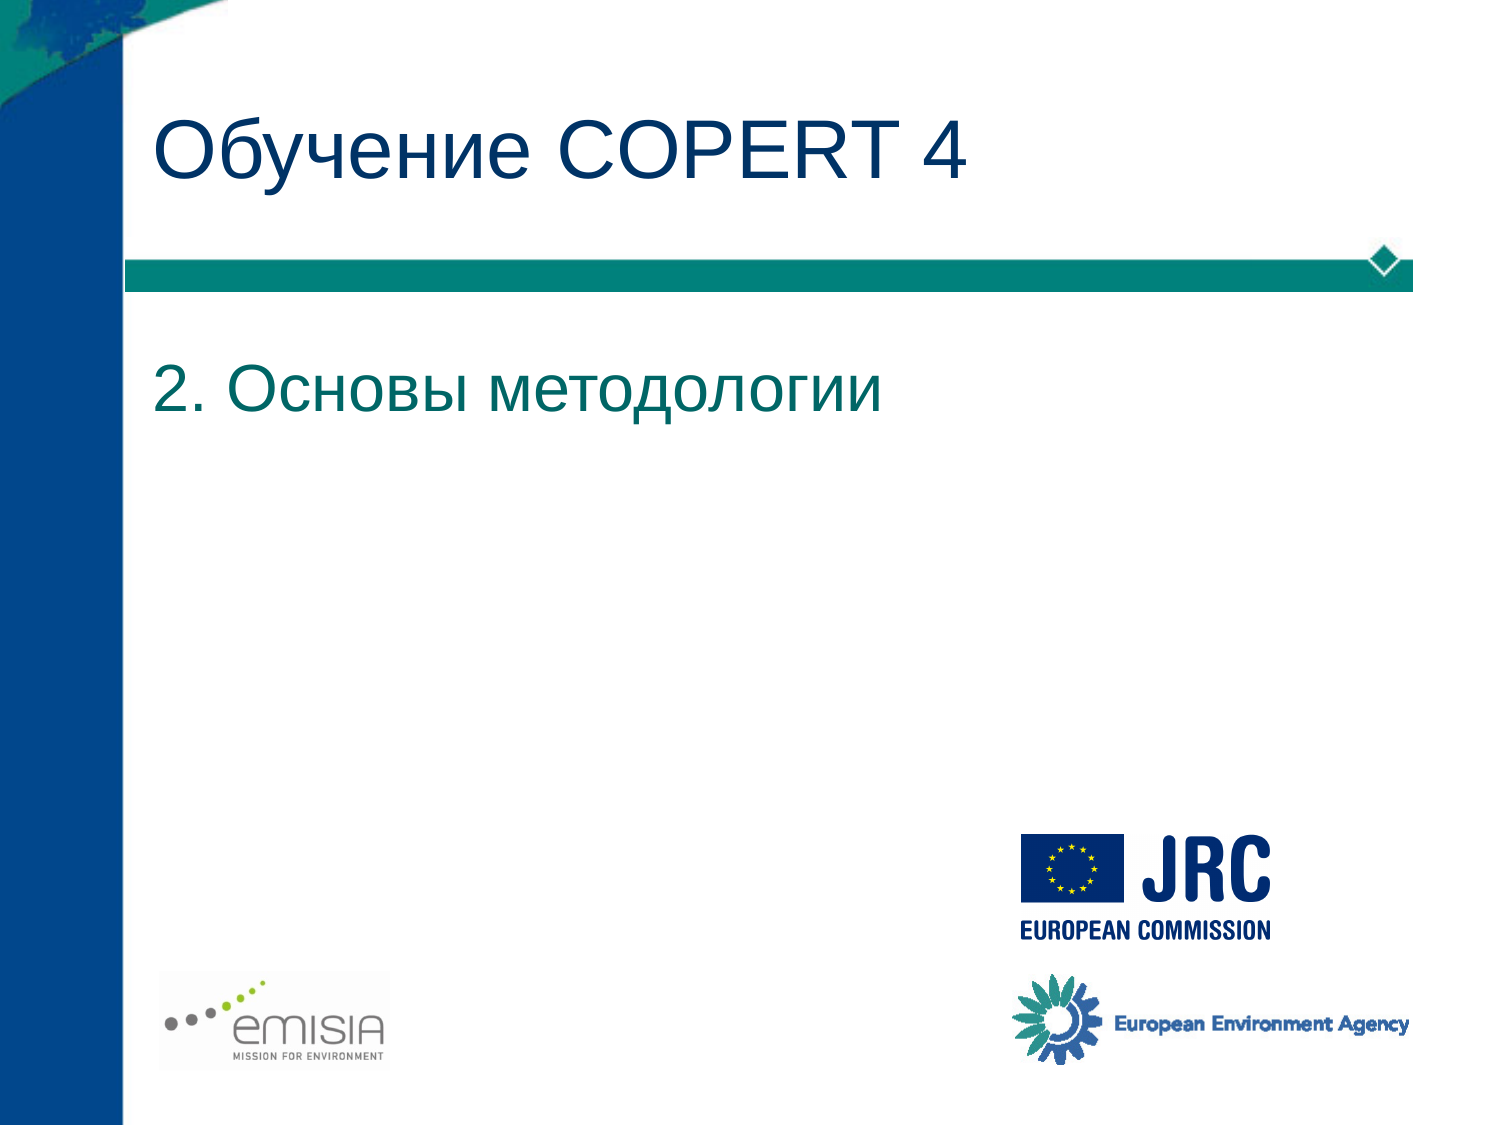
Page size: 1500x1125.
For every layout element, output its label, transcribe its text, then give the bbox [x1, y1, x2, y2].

title Обучение COPERT 4 [137, 87, 1413, 224]
picture [1021, 833, 1270, 940]
picture [0, 0, 1413, 1125]
subtitle 2. Основы методологии [137, 337, 1413, 626]
picture [1012, 974, 1409, 1065]
